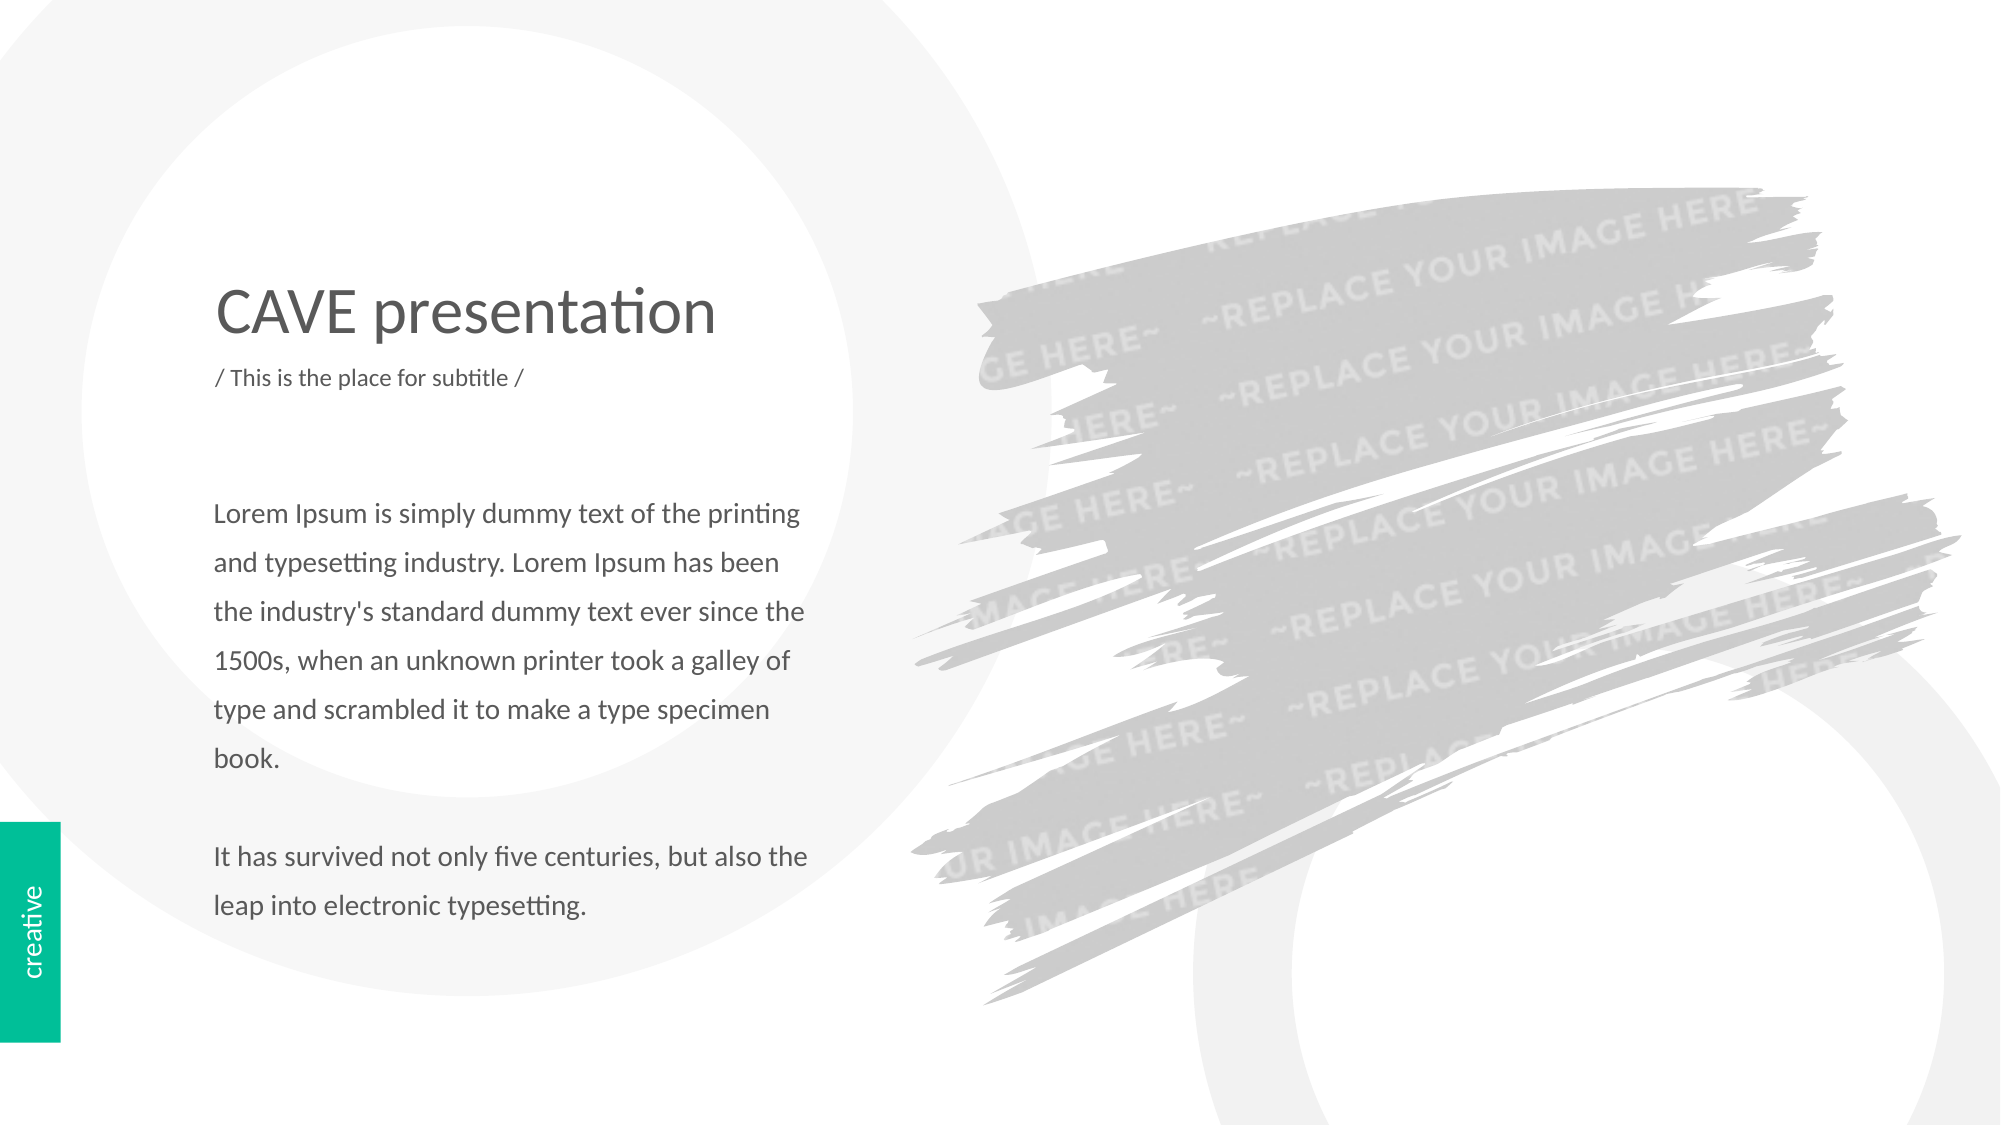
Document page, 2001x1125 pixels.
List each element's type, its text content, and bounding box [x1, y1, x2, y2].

text_box CAVE presentation [201, 259, 733, 355]
text_box Lorem Ipsum is simply dummy text of the printing and typesetting industry. Lorem Ipsum has been the industry's standard dummy text ever since the 1500s, when an unknown printer took a galley of type and scrambled it to make a type specimen book. It has survived not only five centuries, but also the leap into electronic typesetting. [198, 473, 828, 929]
picture [910, 187, 1962, 1006]
text_box / This is the place for subtitle / [200, 354, 540, 399]
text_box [0, 821, 61, 1043]
